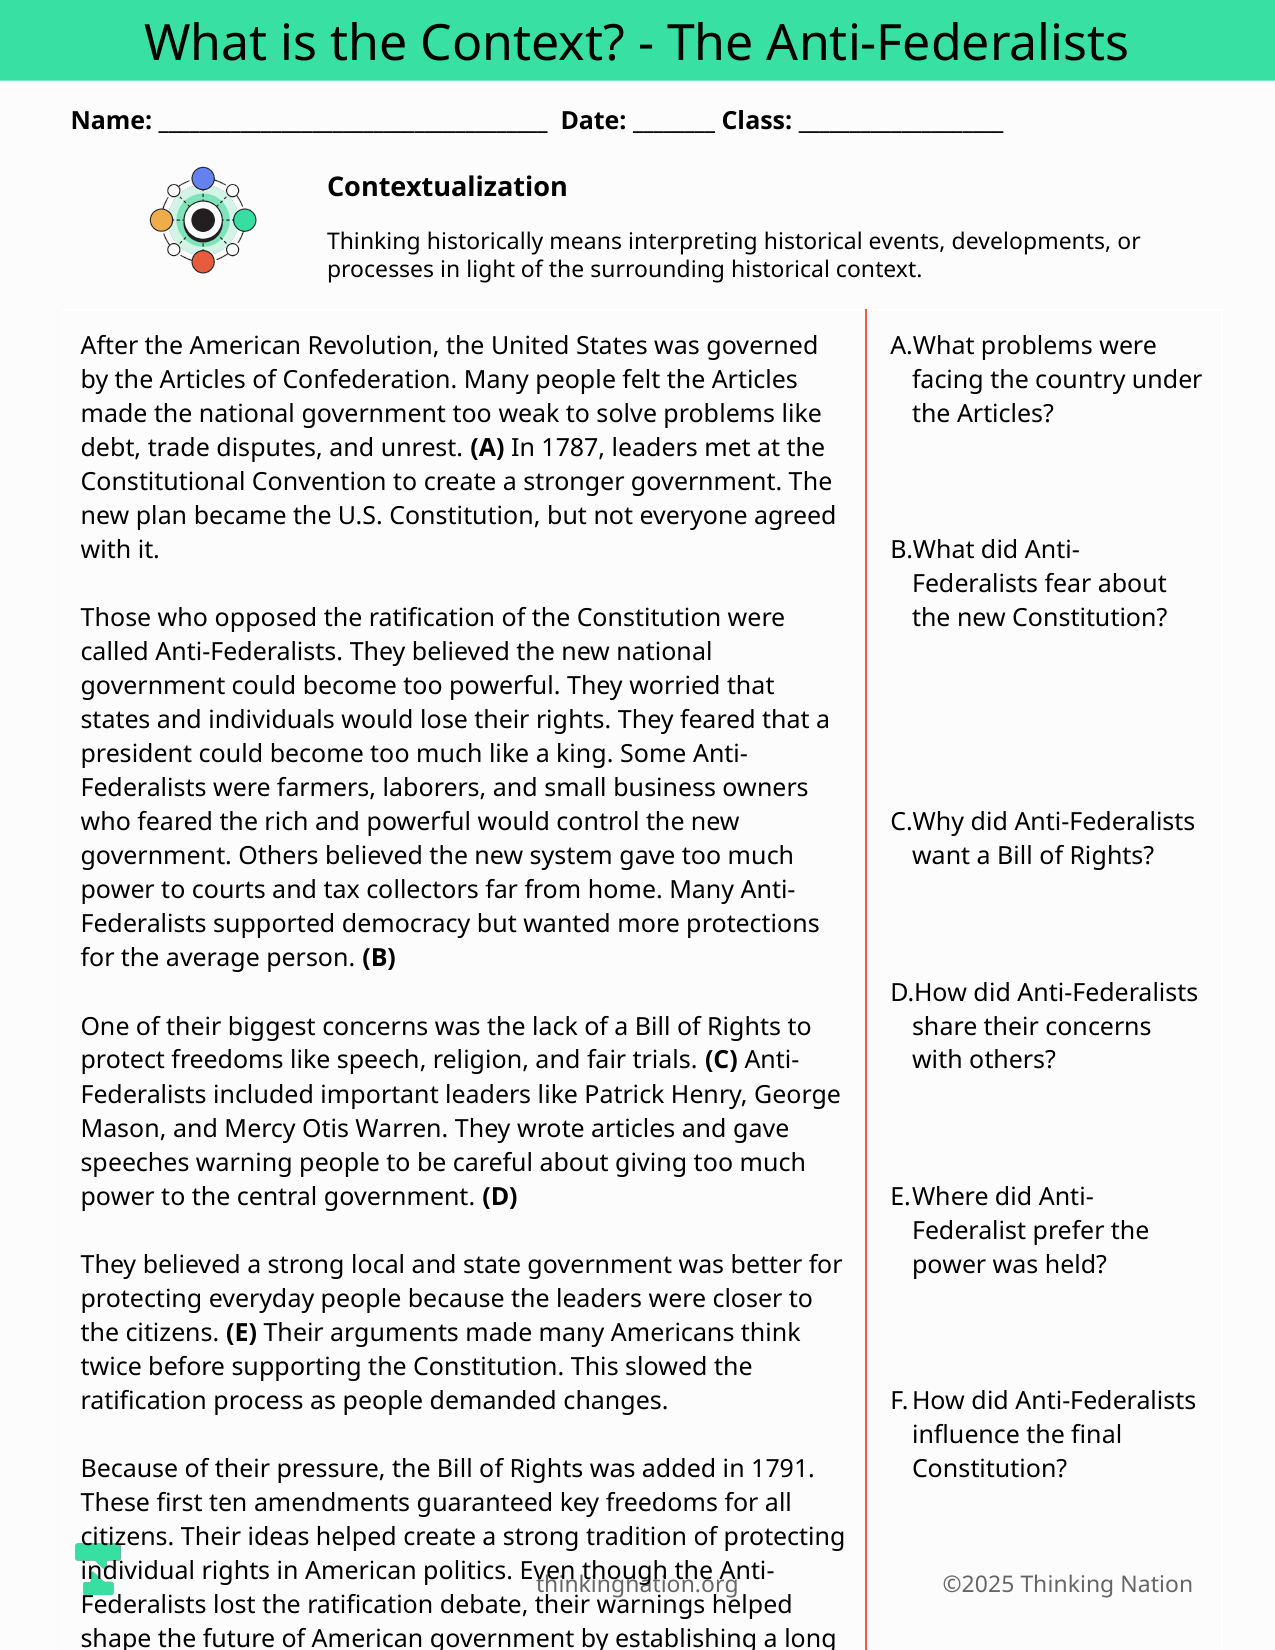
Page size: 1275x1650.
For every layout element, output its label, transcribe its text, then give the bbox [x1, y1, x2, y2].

text_box Name: ______________________________________ Date: ________ Class: ____________________ [55, 89, 1223, 149]
table_header After the American Revolution, the United States was governed by the Articles of Confederation. Many people felt the Articles made the national government too weak to solve problems like debt, trade disputes, and unrest. (A) In 1787, leaders met at the Constitutional Convention to create a stronger government. The new plan became the U.S. Constitution, but not everyone agreed with it. Those who opposed the ratification of the Constitution were called Anti-Federalists. They believed the new national government could become too powerful. They worried that states and individuals would lose their rights. They feared that a president could become too much like a king. Some Anti-Federalists were farmers, laborers, and small business owners who feared the rich and powerful would control the new government. Others believed the new system gave too much power to courts and tax collectors far from home. Many Anti-Federalists supported democracy but wanted more protections for the average person. (B) One of their biggest concerns was the lack of a Bill of Rights to protect freedoms like speech, religion, and fair trials. (C) Anti-Federalists included important leaders like Patrick Henry, George Mason, and Mercy Otis Warren. They wrote articles and gave speeches warning people to be careful about giving too much power to the central government. (D) They believed a strong local and state government was better for protecting everyday people because the leaders were closer to the citizens. (E) Their arguments made many Americans think twice before supporting the Constitution. This slowed the ratification process as people demanded changes. Because of their pressure, the Bill of Rights was added in 1791. These first ten amendments guaranteed key freedoms for all citizens. Their ideas helped create a strong tradition of protecting individual rights in American politics. Even though the Anti-Federalists lost the ratification debate, their warnings helped shape the future of American government by establishing a long tradition of protecting individual rights. (F) [63, 311, 865, 1650]
text_box What is the Context? - The Anti-Federalists [0, 0, 1275, 81]
table_header What problems were facing the country under the Articles? What did Anti-Federalists fear about the new Constitution? Why did Anti-Federalists want a Bill of Rights? How did Anti-Federalists share their concerns with others? Where did Anti-Federalist prefer the power was held? How did Anti-Federalists influence the final Constitution? [867, 311, 1221, 1650]
picture [62, 1533, 134, 1605]
text_box Contextualization Thinking historically means interpreting historical events, developments, or processes in light of the surrounding historical context. [308, 150, 1201, 290]
picture [133, 149, 273, 290]
